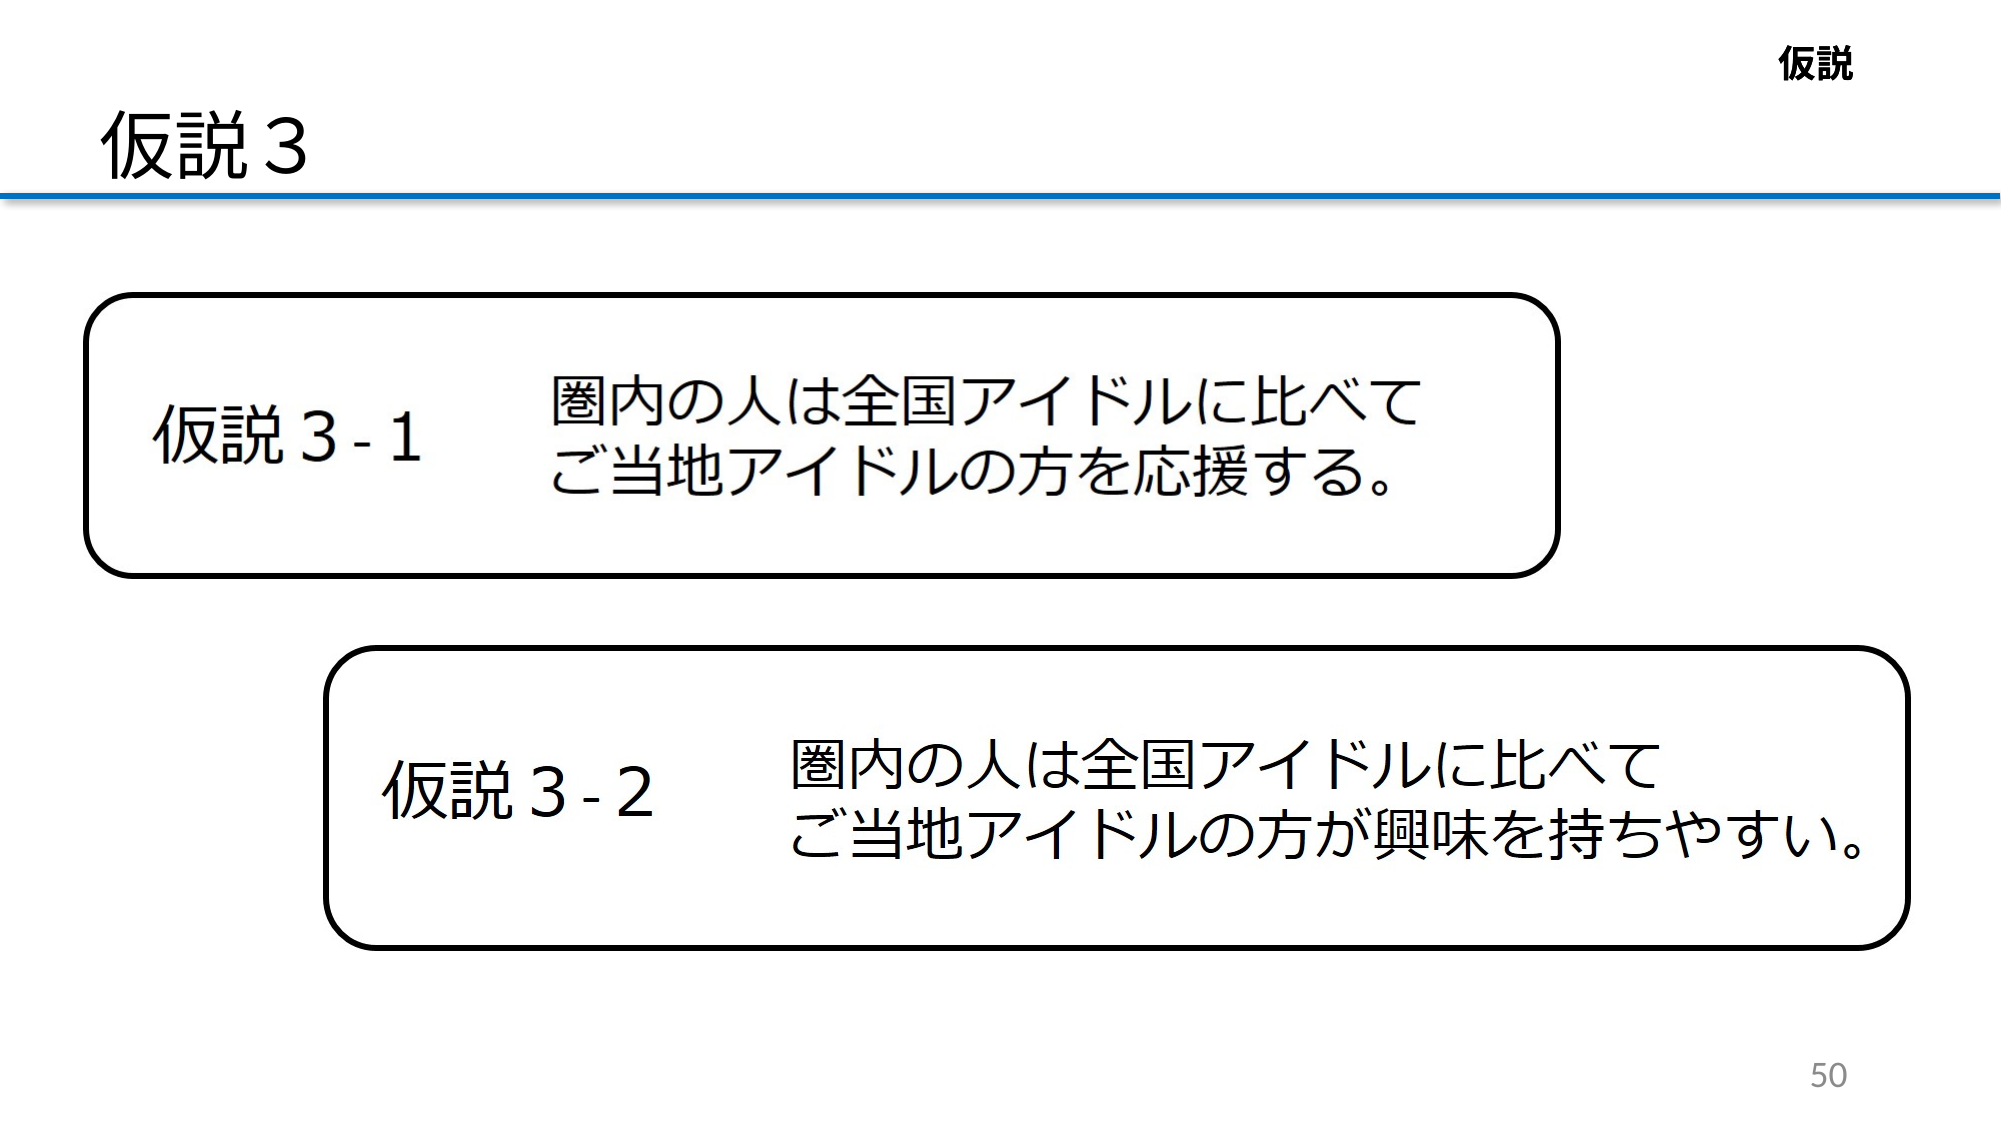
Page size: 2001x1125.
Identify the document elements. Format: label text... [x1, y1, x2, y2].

text_box 仮説３ [84, 91, 340, 197]
picture [323, 645, 1974, 951]
text_box 仮説 [1764, 33, 1869, 93]
picture [83, 292, 1561, 579]
slide_number 50 [1412, 1042, 1863, 1103]
